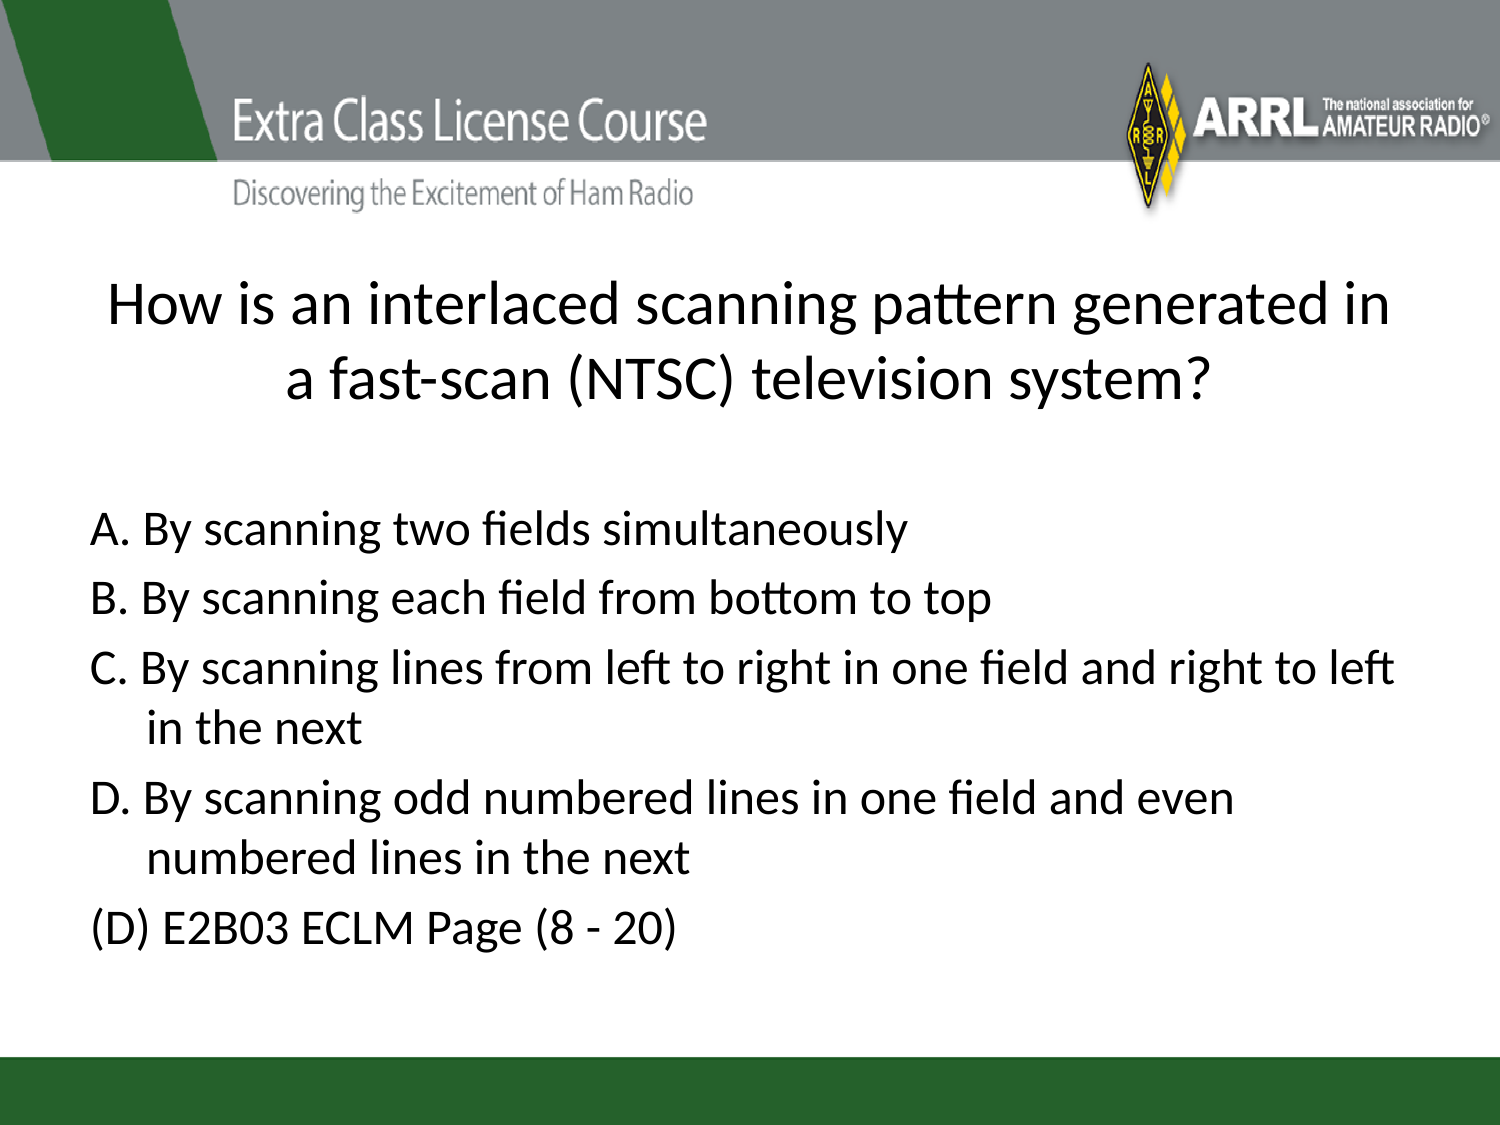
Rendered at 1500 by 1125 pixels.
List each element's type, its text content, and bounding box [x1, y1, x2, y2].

list A. By scanning two fields simultaneously B. By scanning each field from bottom to top C. By scanning lines from left to right in one field and right to left in the next D. By scanning odd numbered lines in one field and even numbered lines in the next (D) E2B03 ECLM Page (8 - 20) [75, 487, 1425, 1005]
picture [0, 0, 1500, 1125]
title How is an interlaced scanning pattern generated in a fast-scan (NTSC) television system? [75, 254, 1425, 435]
